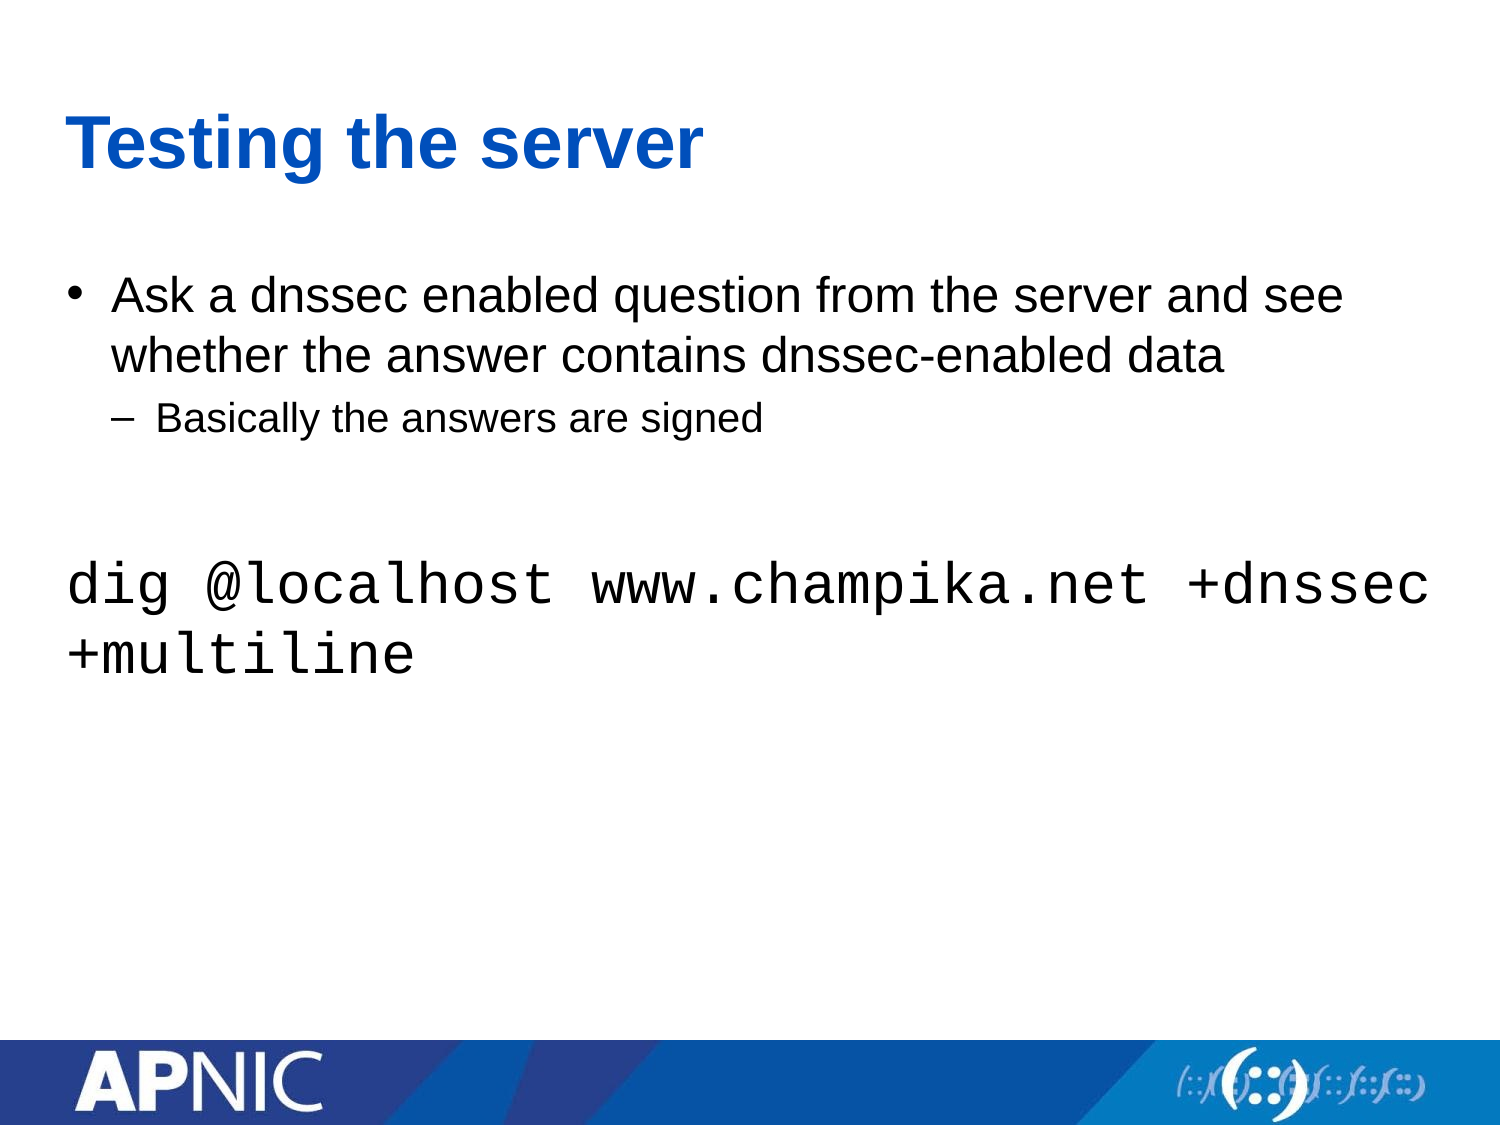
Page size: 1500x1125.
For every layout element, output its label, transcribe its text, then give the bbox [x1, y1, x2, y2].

list Ask a dnssec enabled question from the server and see whether the answer contains dnssec-enabled data Basically the answers are signed dig @localhost www.champika.net +dnssec +multiline [66, 262, 1437, 1012]
picture [0, 1040, 1500, 1125]
title Testing the server [64, 45, 1436, 233]
